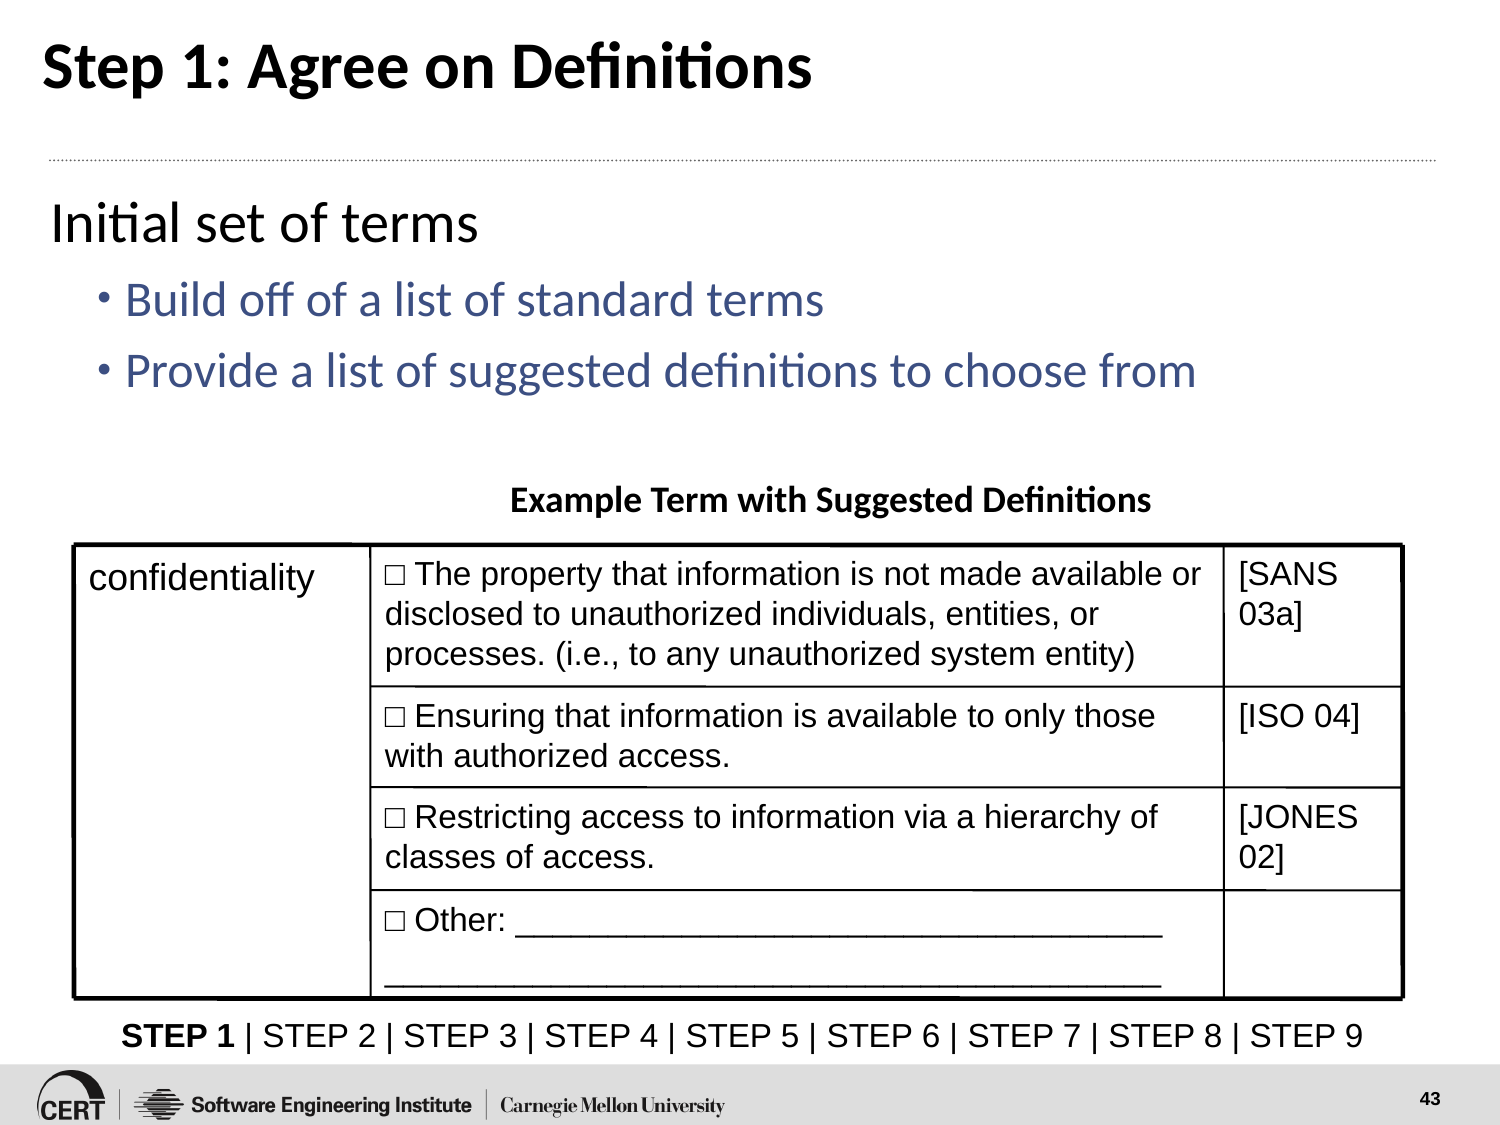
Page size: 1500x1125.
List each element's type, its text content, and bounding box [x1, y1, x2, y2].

text_box STEP 1 | STEP 2 | STEP 3 | STEP 4 | STEP 5 | STEP 6 | STEP 7 | STEP 8 | STEP 9 [49, 1014, 1437, 1068]
title Step 1: Agree on Definitions [42, 37, 1434, 155]
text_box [73, 544, 1403, 999]
picture [37, 1069, 725, 1122]
text_box Example Term with Suggested Definitions [149, 474, 1213, 520]
list Initial set of terms Build off of a list of standard terms Provide a list of suggested definitions to choose from [49, 187, 1438, 1001]
